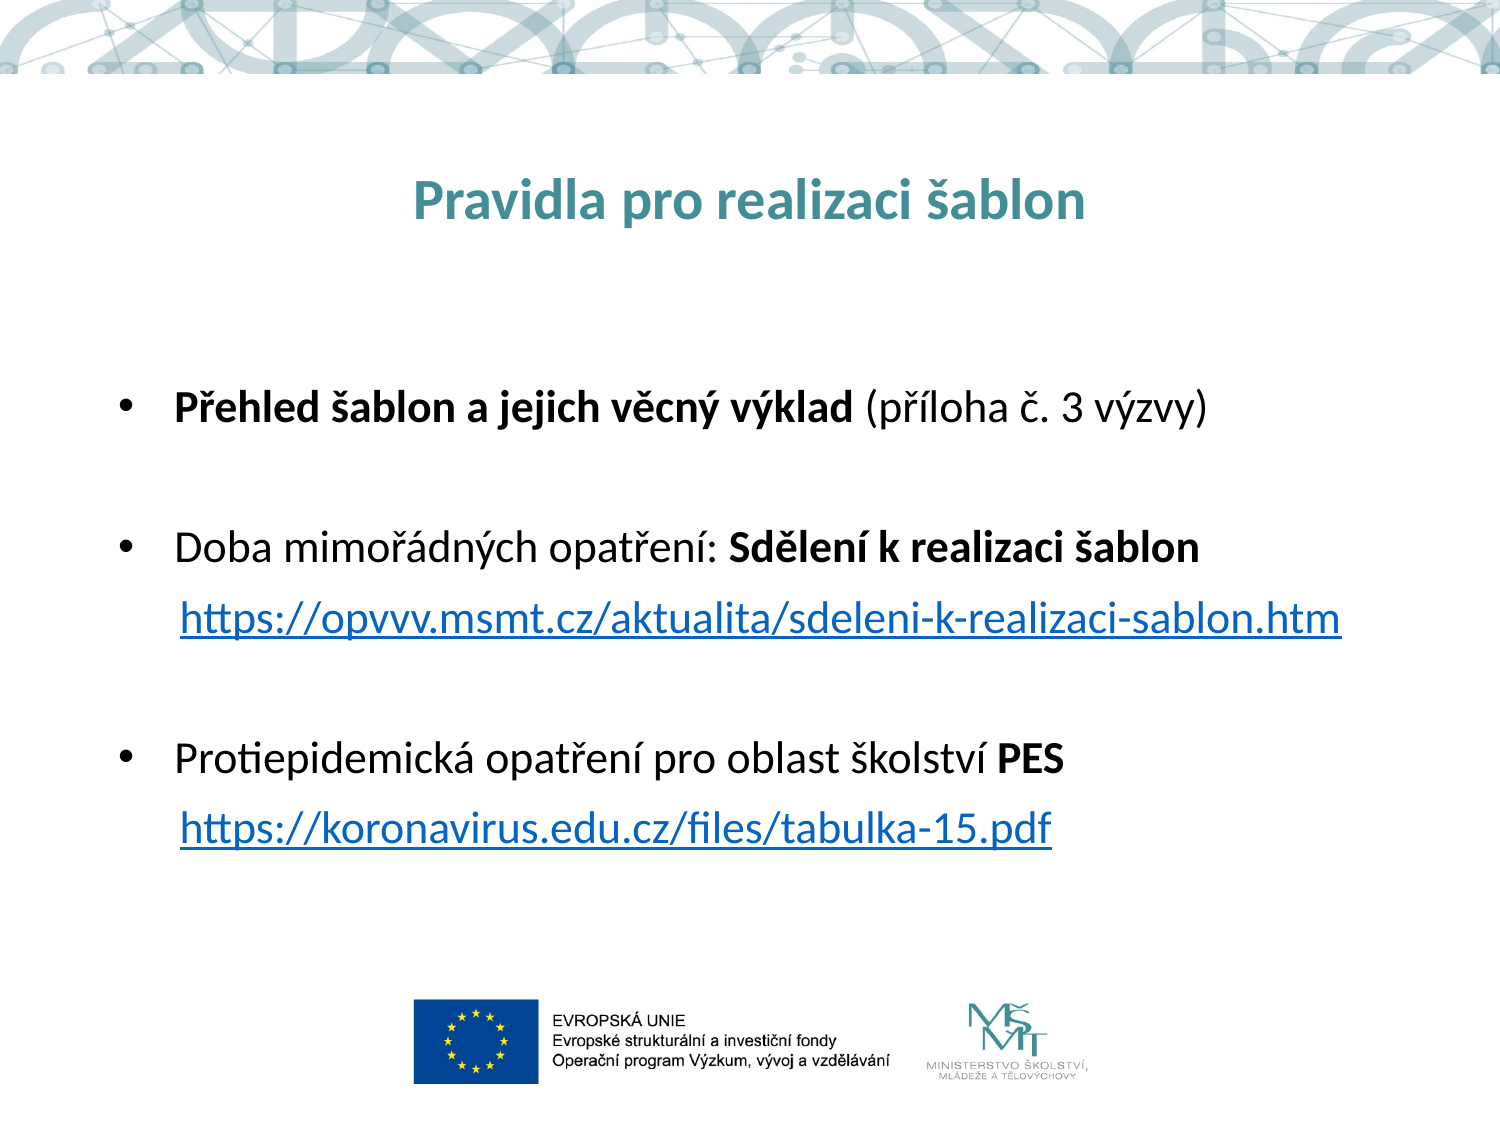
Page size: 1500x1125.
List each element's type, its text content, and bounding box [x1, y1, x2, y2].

title Pravidla pro realizaci šablon [103, 129, 1397, 278]
picture [0, 0, 1500, 74]
picture [371, 957, 1129, 1125]
list Přehled šablon a jejich věcný výklad (příloha č. 3 výzvy) Doba mimořádných opatření: Sdělení k realizaci šablon https://opvvv.msmt.cz/aktualita/sdeleni-k-realizaci-sablon.htm Protiepidemická opatření pro oblast školství PES https://koronavirus.edu.cz/files/tabulka-15.pdf [103, 299, 1397, 957]
